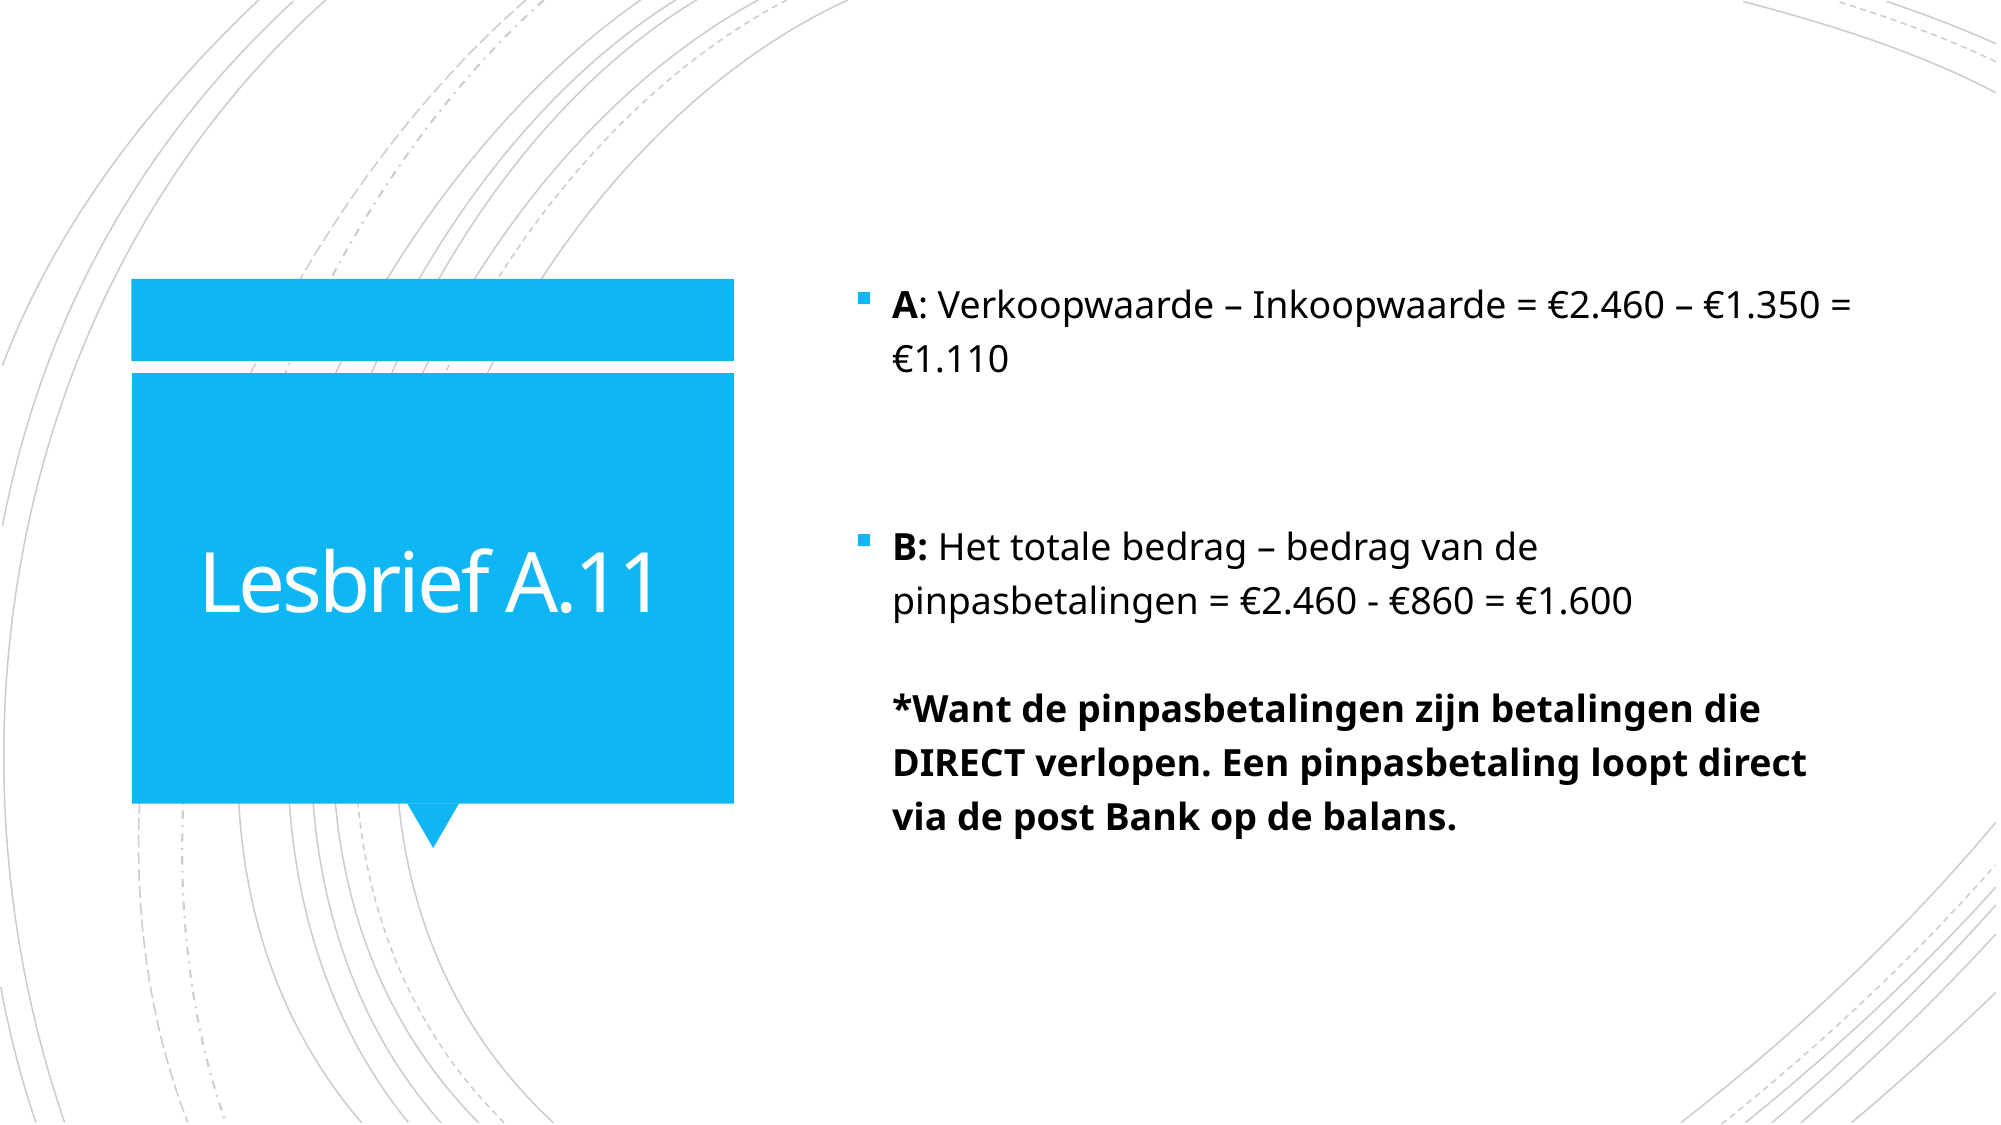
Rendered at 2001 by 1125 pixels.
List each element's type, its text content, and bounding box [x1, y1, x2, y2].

list A: Verkoopwaarde – Inkoopwaarde = €2.460 – €1.350 = €1.110 [839, 238, 1871, 415]
title Lesbrief A.11 [145, 385, 720, 789]
text_box B: Het totale bedrag – bedrag van de pinpasbetalingen = €2.460 - €860 = €1.600 *Want de pinpasbetalingen zijn betalingen die DIRECT verlopen. Een pinpasbetaling loopt direct via de post Bank op de balans. [839, 484, 1871, 869]
